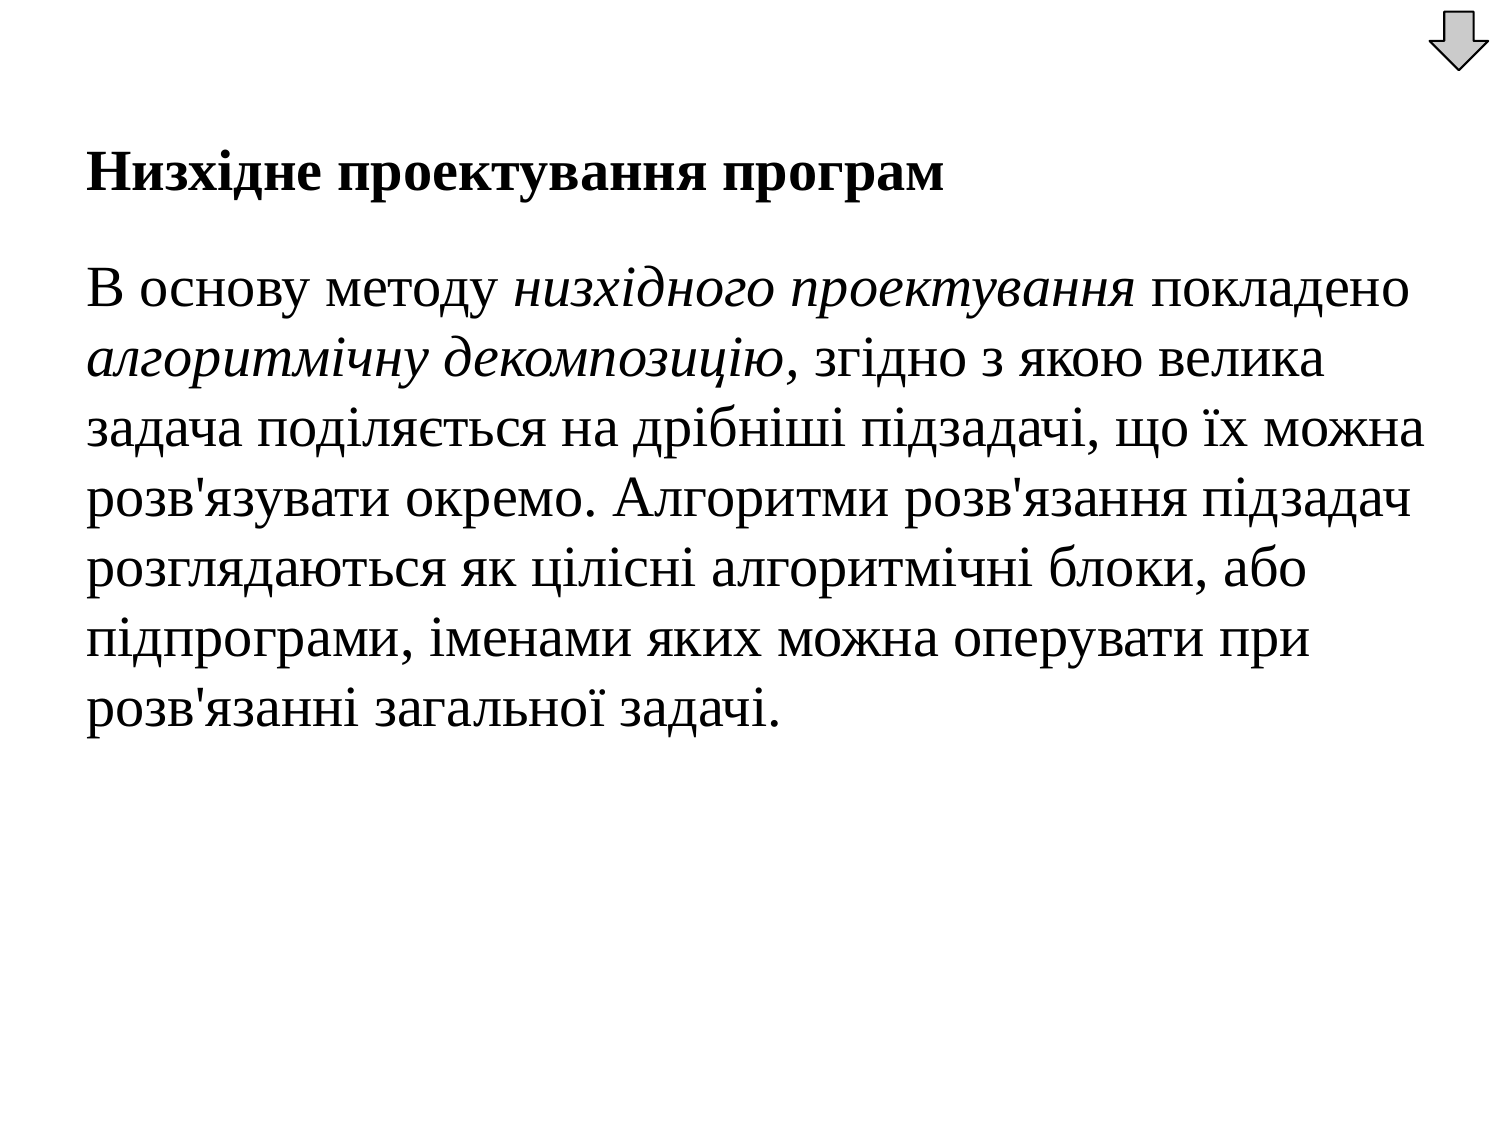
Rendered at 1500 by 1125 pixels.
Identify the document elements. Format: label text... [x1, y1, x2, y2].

list Низхідне проектування програм В основу методу низхідного проектування покладено алгоритмічну декомпозицію, згідно з якою велика задача поділяється на дрібніші підзадачі, що їх можна розв'язувати окремо. Алгоритми розв'язання підзадач розглядаються як цілісні алгоритмічні блоки, або підпрограми, іменами яких можна оперувати при розв'язанні загальної задачі. [0, 125, 1500, 1125]
text_box [1429, 11, 1489, 71]
